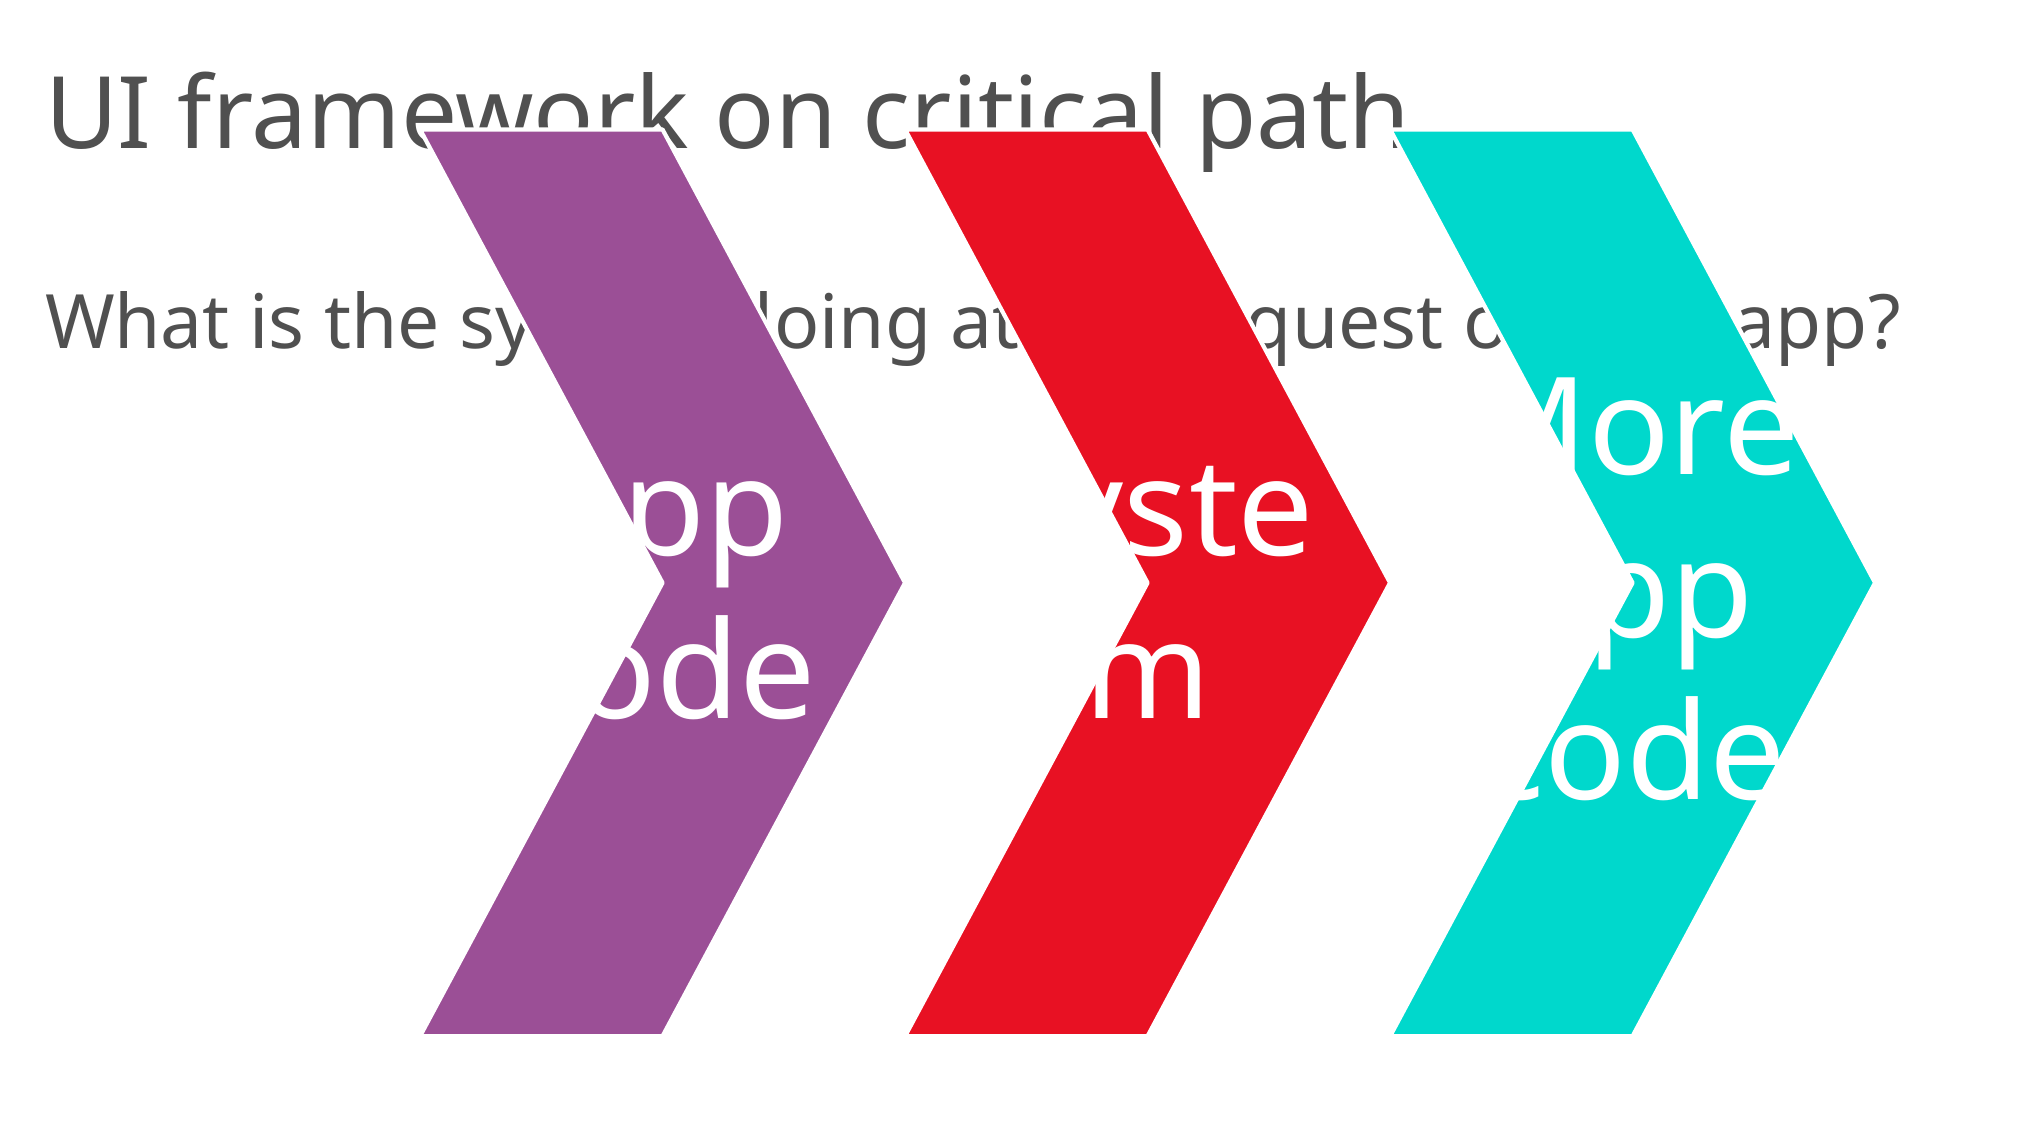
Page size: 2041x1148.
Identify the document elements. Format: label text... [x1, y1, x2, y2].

title UI framework on critical path [45, 48, 1996, 199]
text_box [419, 129, 1876, 1037]
list What is the system doing at the request of your app? [45, 273, 1996, 1099]
